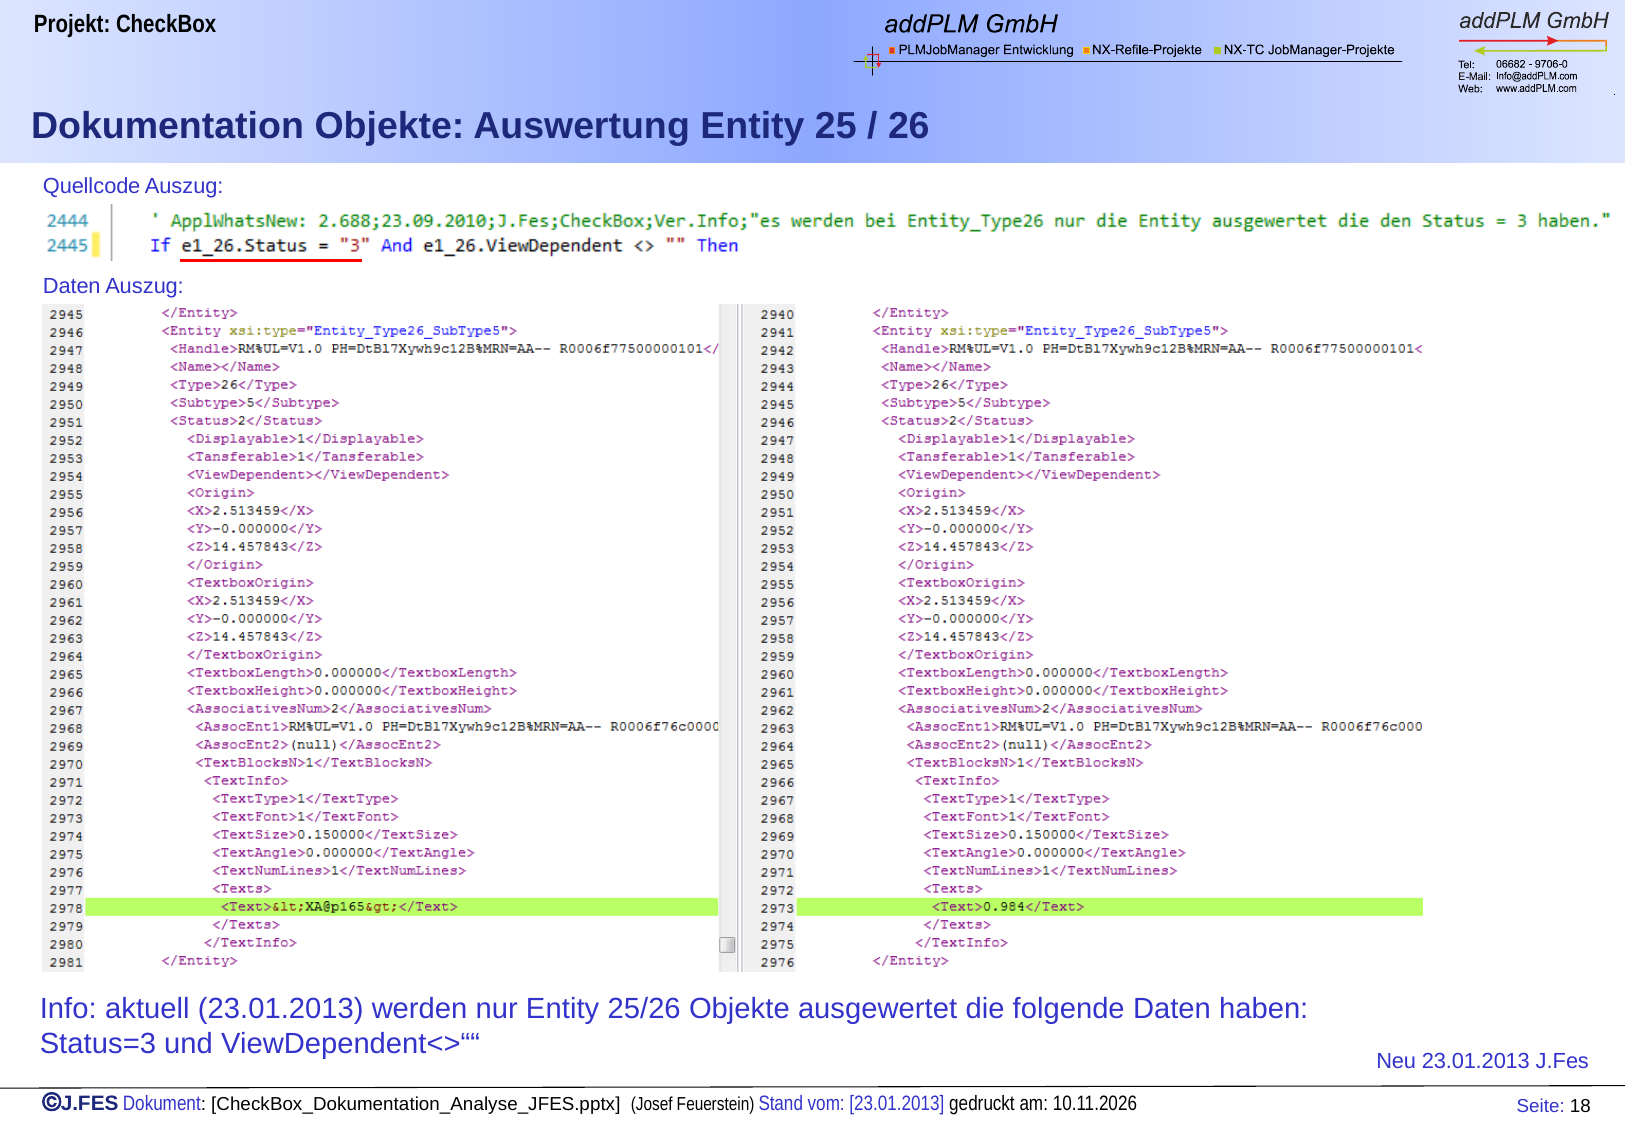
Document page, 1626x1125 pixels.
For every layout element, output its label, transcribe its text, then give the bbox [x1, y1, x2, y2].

text_box Quellcode Auszug: [28, 163, 363, 205]
text_box Neu 23.01.2013 J.Fes [1343, 1039, 1604, 1081]
title Dokumentation Objekte: Auswertung Entity 25 / 26 [30, 73, 1600, 148]
text_box Info: aktuell (23.01.2013) werden nur Entity 25/26 Objekte ausgewertet die folgende Daten haben: Status=3 und ViewDependent<>““ [24, 981, 1447, 1067]
text_box Daten Auszug: [28, 263, 363, 305]
picture [36, 204, 1625, 261]
picture [41, 304, 1423, 973]
